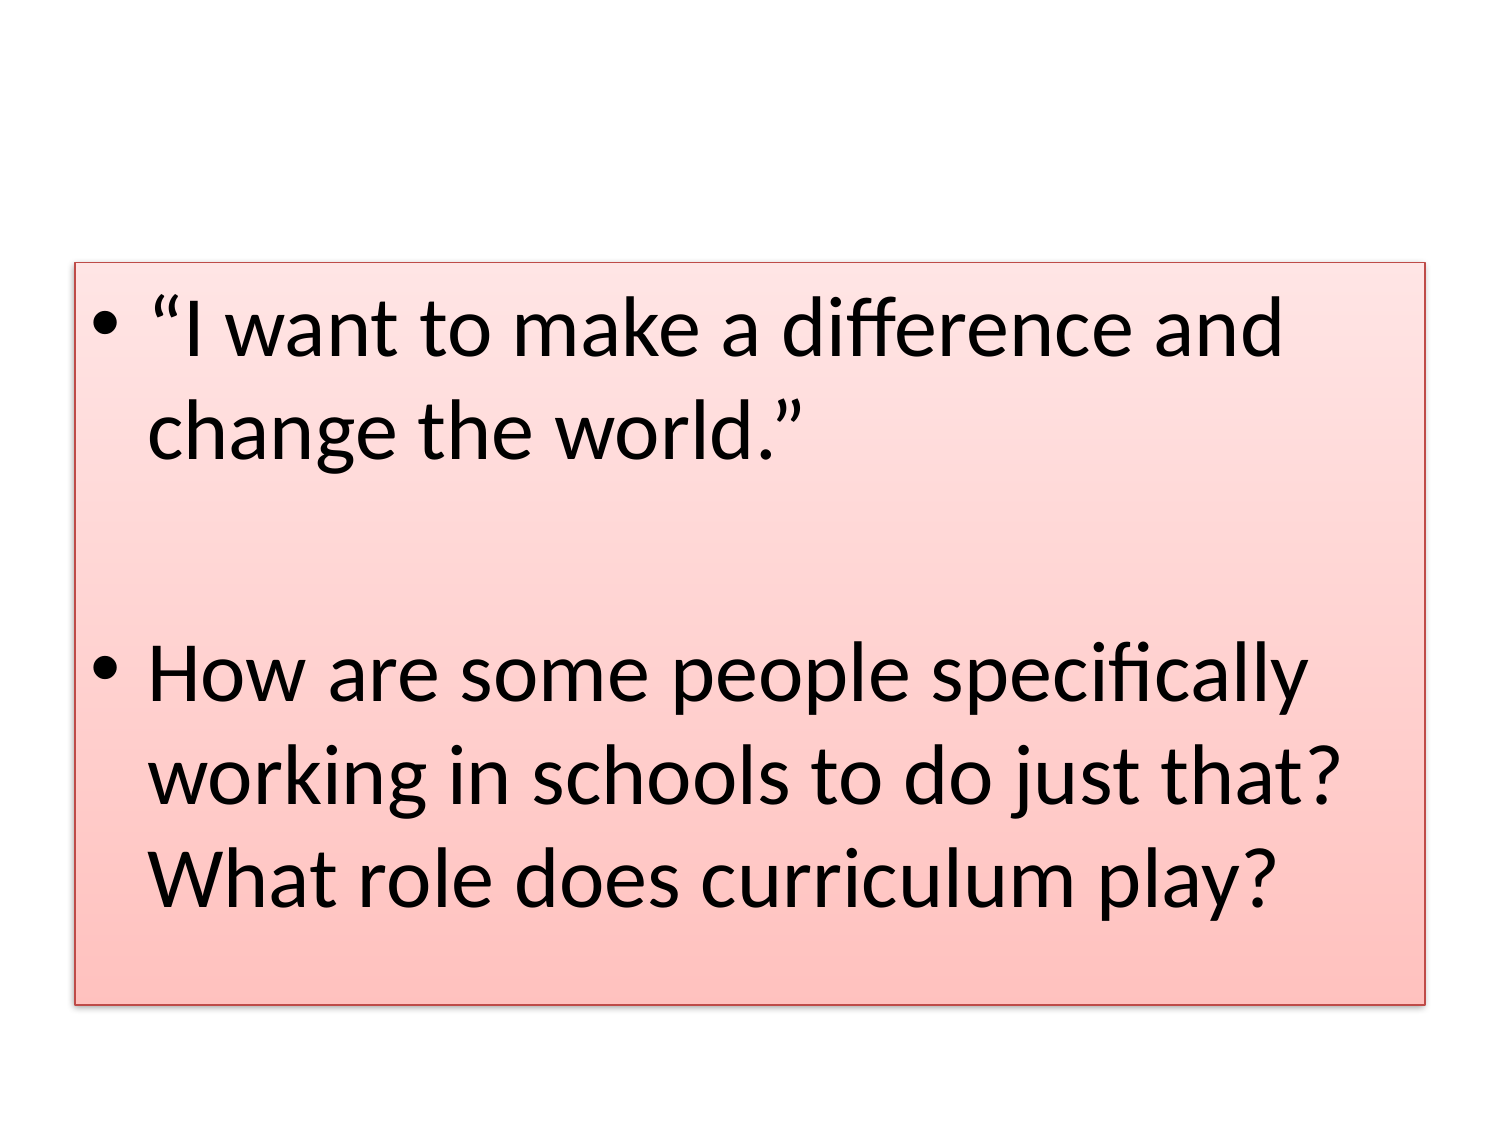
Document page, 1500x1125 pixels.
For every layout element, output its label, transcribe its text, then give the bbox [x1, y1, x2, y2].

list “I want to make a difference and change the world.” How are some people specifically working in schools to do just that? What role does curriculum play? [74, 262, 1426, 1006]
